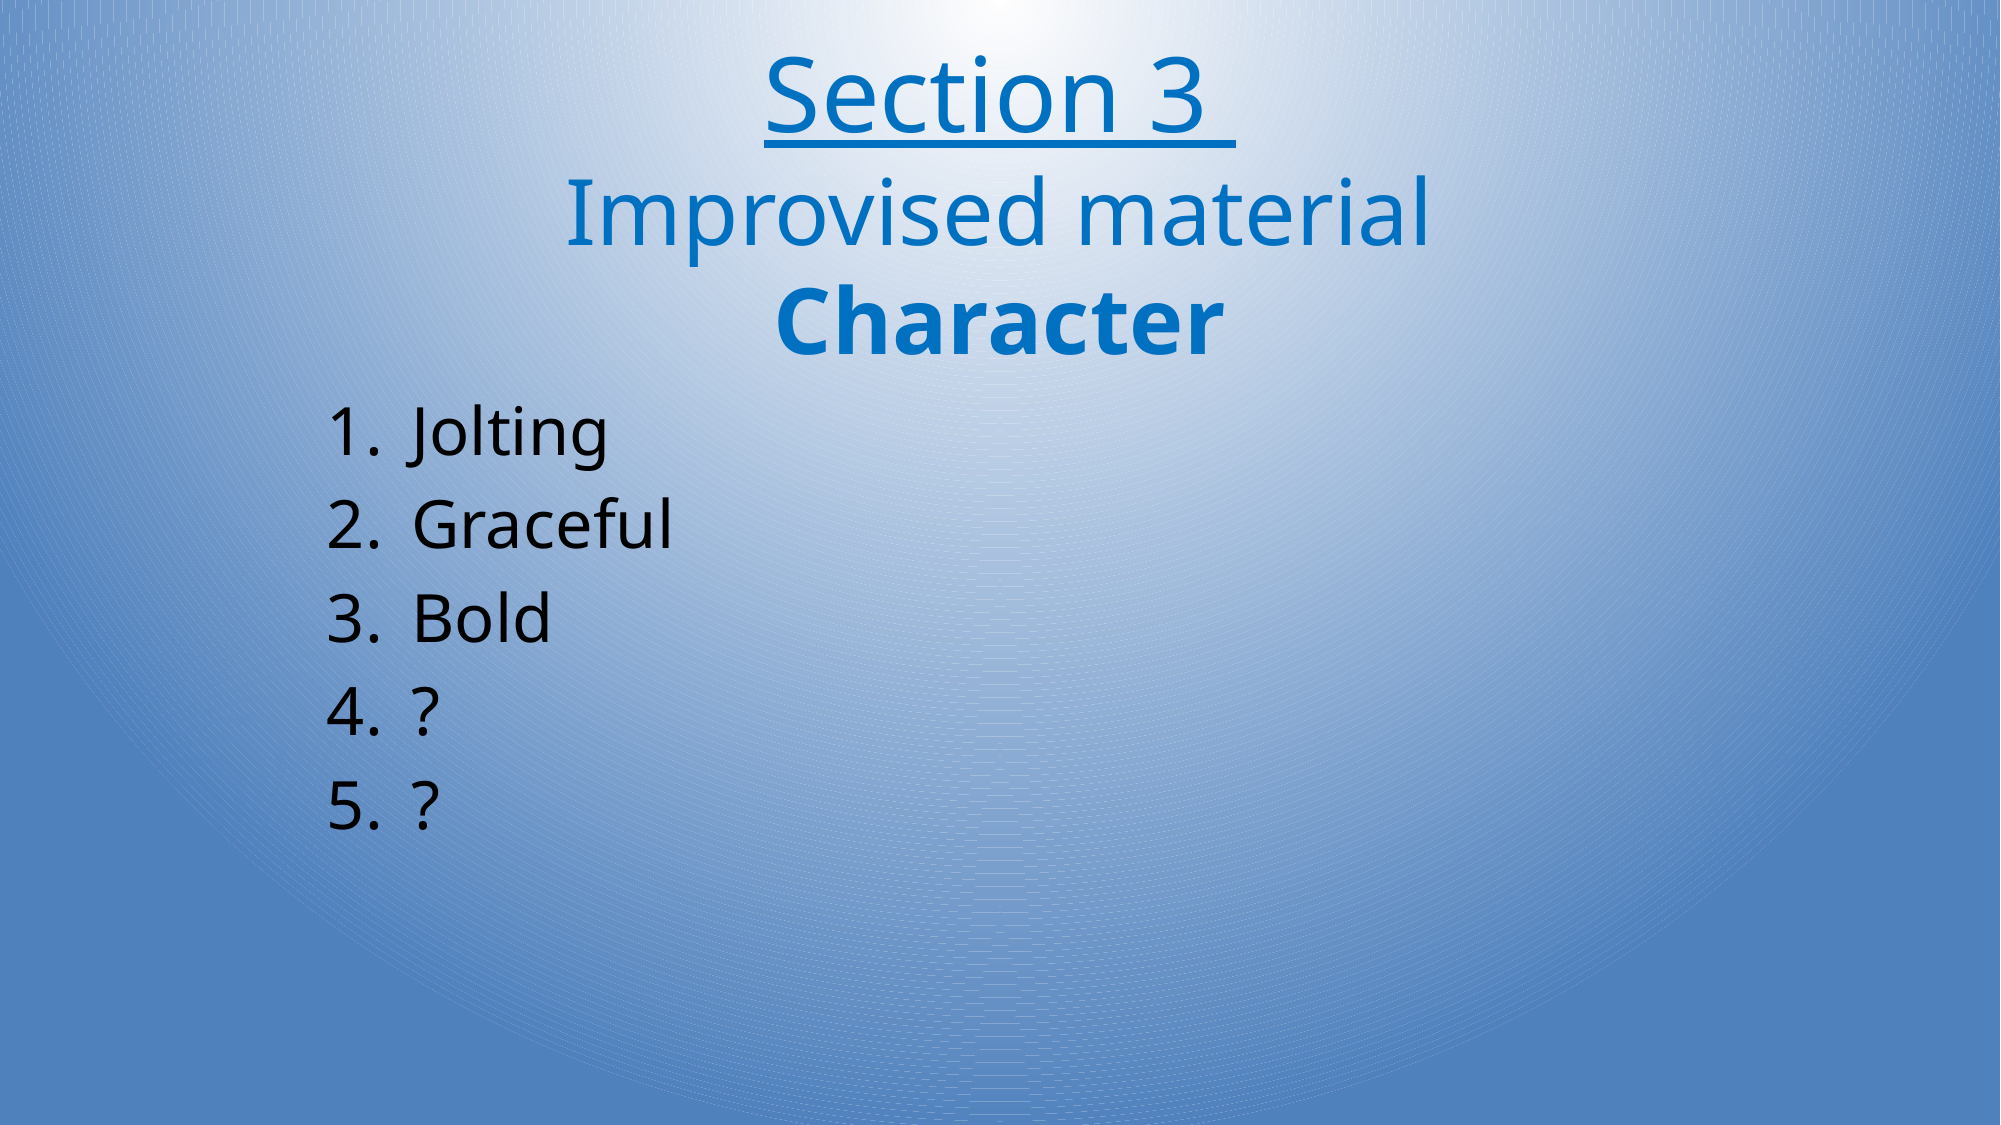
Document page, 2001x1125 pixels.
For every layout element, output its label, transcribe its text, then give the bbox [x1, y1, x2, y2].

list Jolting Graceful Bold ? ? [311, 424, 987, 1124]
title Section 3 Improvised material Character [99, 20, 1900, 424]
